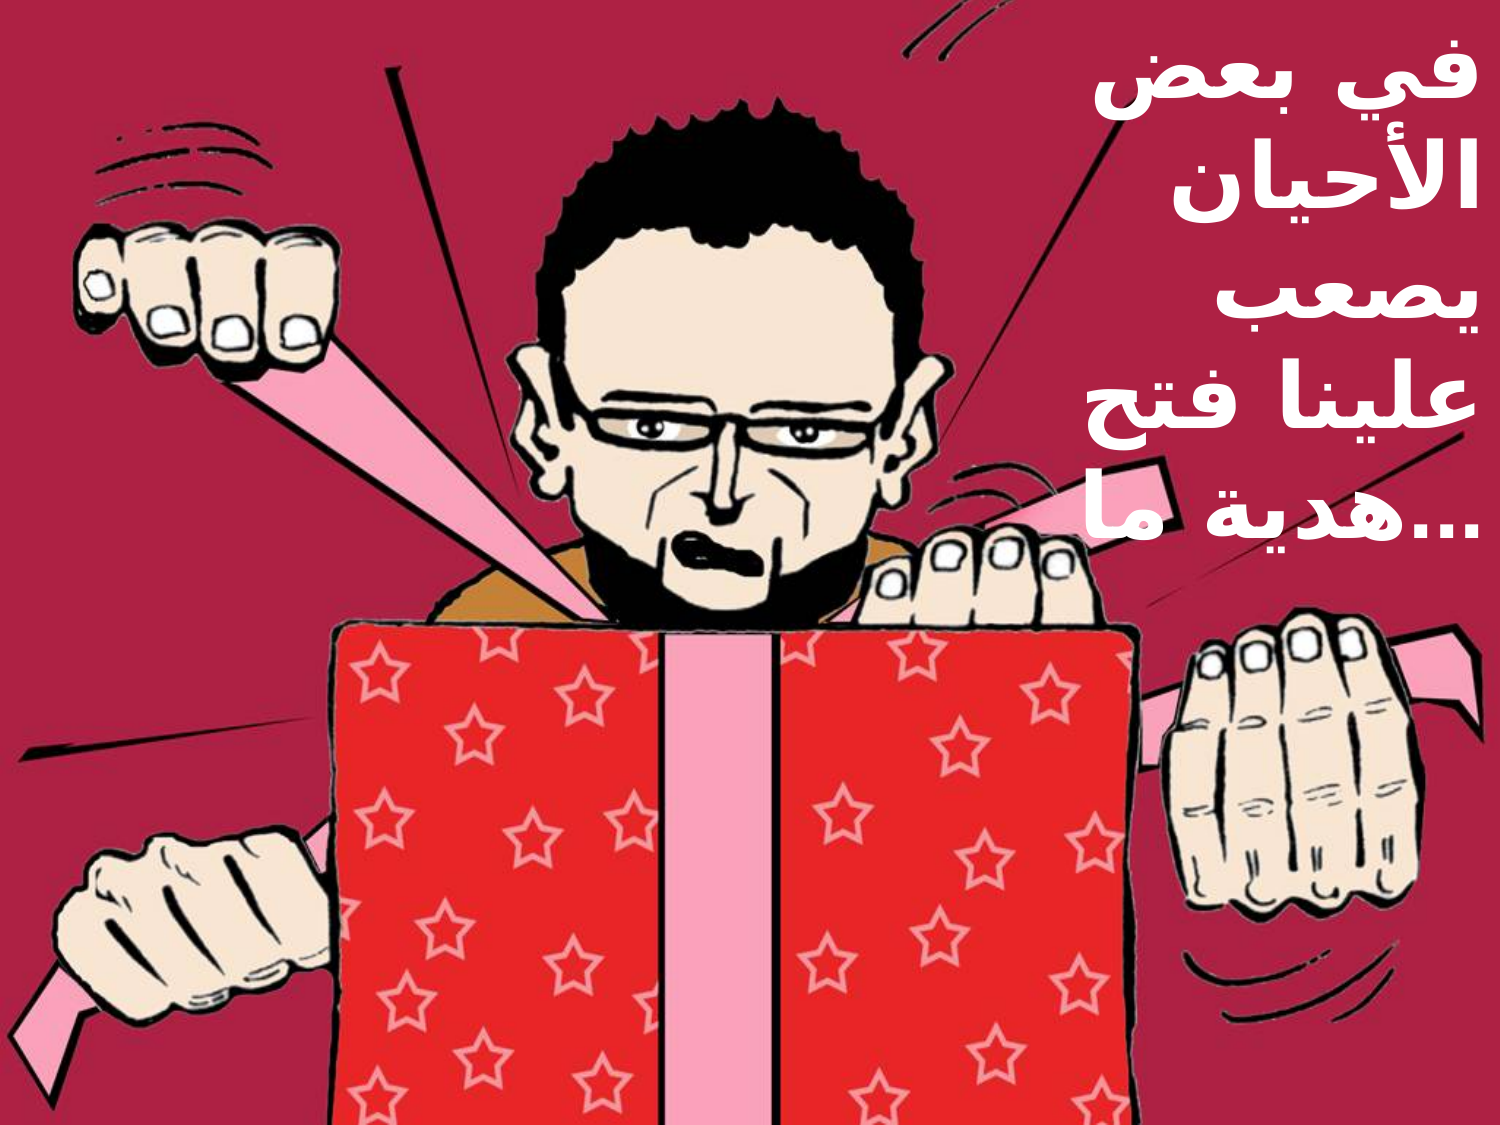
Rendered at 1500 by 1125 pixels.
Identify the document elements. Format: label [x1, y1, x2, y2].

list [0, 0, 1500, 1125]
